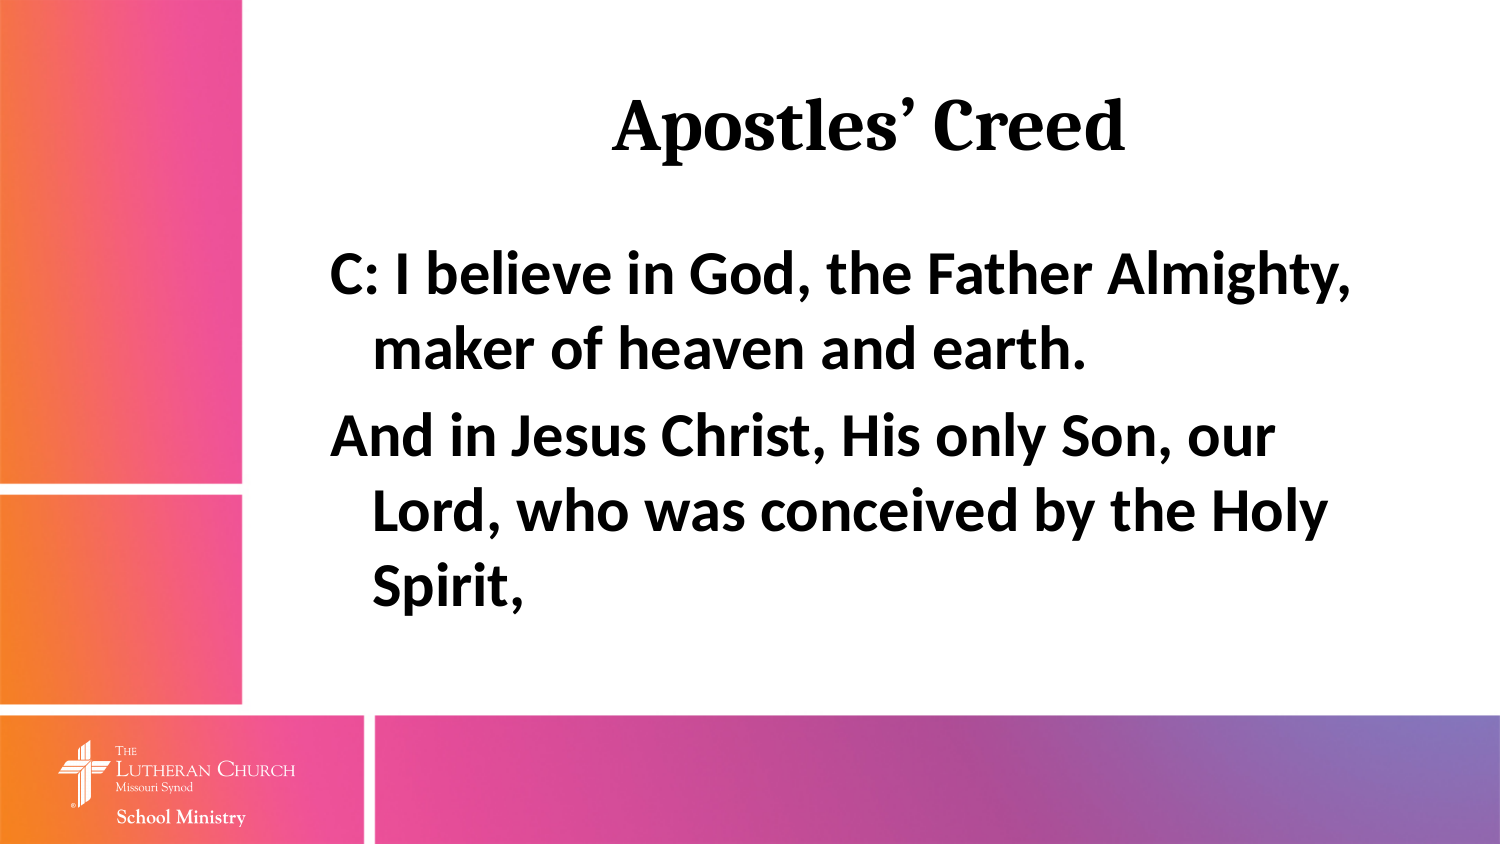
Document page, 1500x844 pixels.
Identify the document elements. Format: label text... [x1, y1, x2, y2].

list C: I believe in God, the Father Almighty, maker of heaven and earth. And in Jesus Christ, His only Son, our Lord, who was conceived by the Holy Spirit, [315, 224, 1422, 688]
title Apostles’ Creed [318, 45, 1422, 208]
picture [0, 0, 1500, 844]
